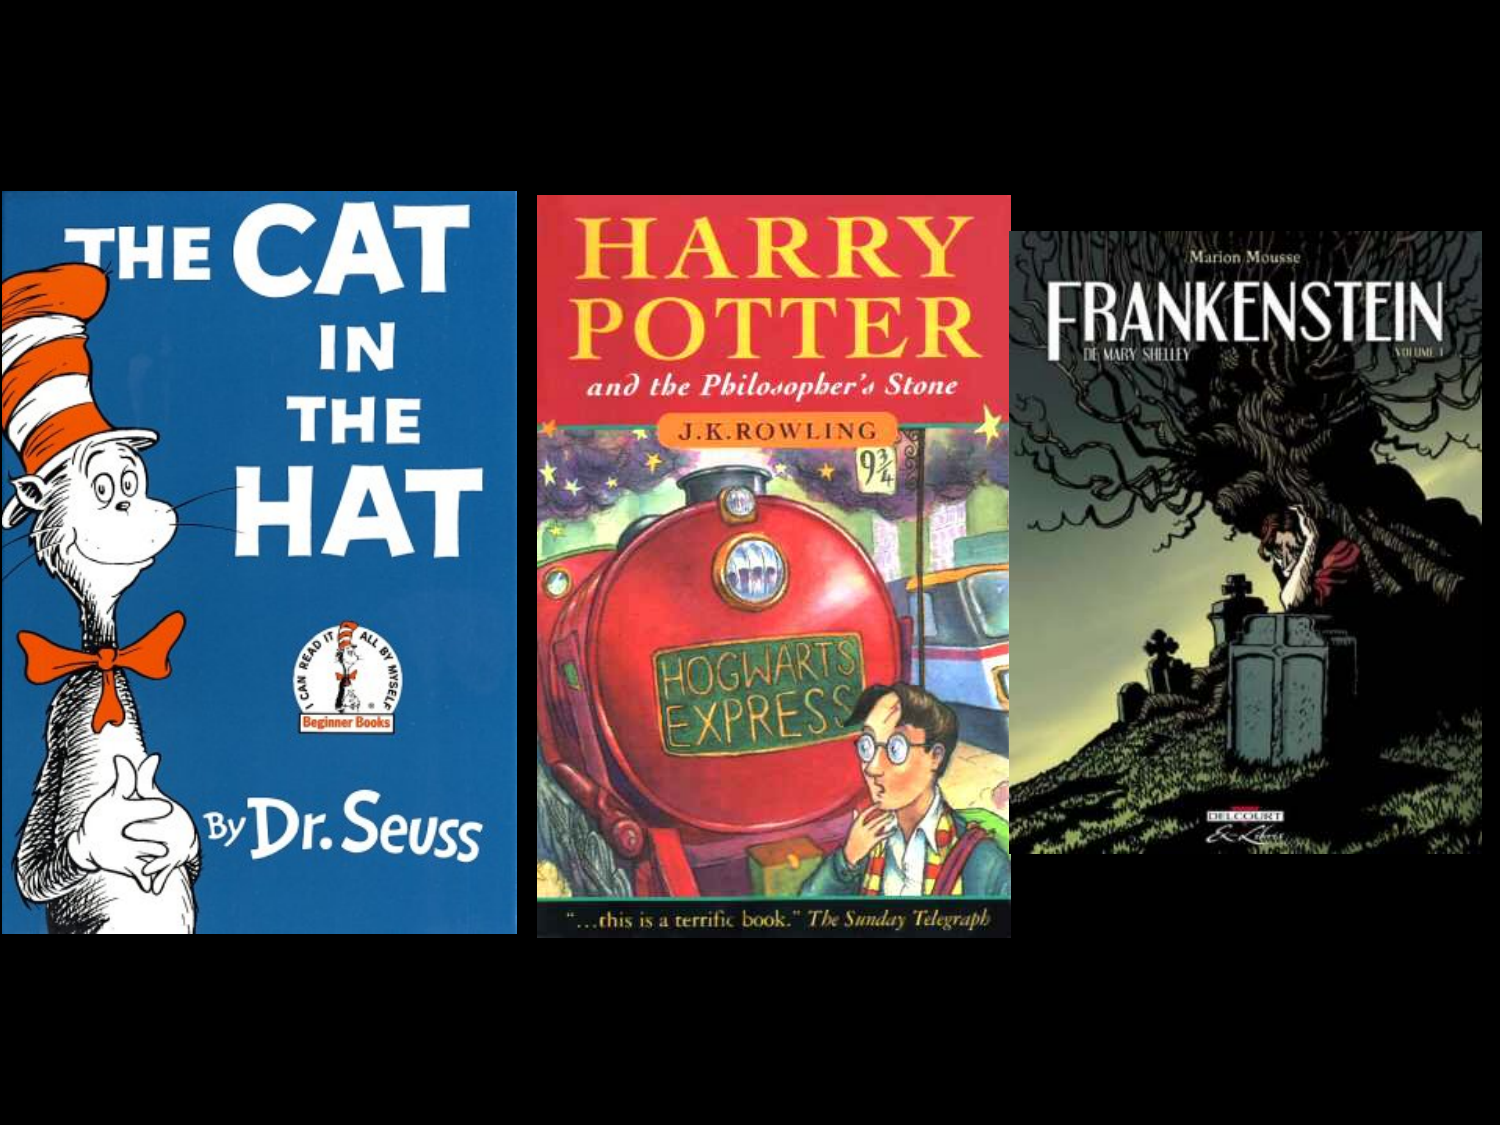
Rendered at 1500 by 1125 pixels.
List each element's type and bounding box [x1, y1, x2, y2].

list [537, 194, 1011, 938]
picture [2, 191, 517, 934]
picture [1009, 231, 1482, 854]
